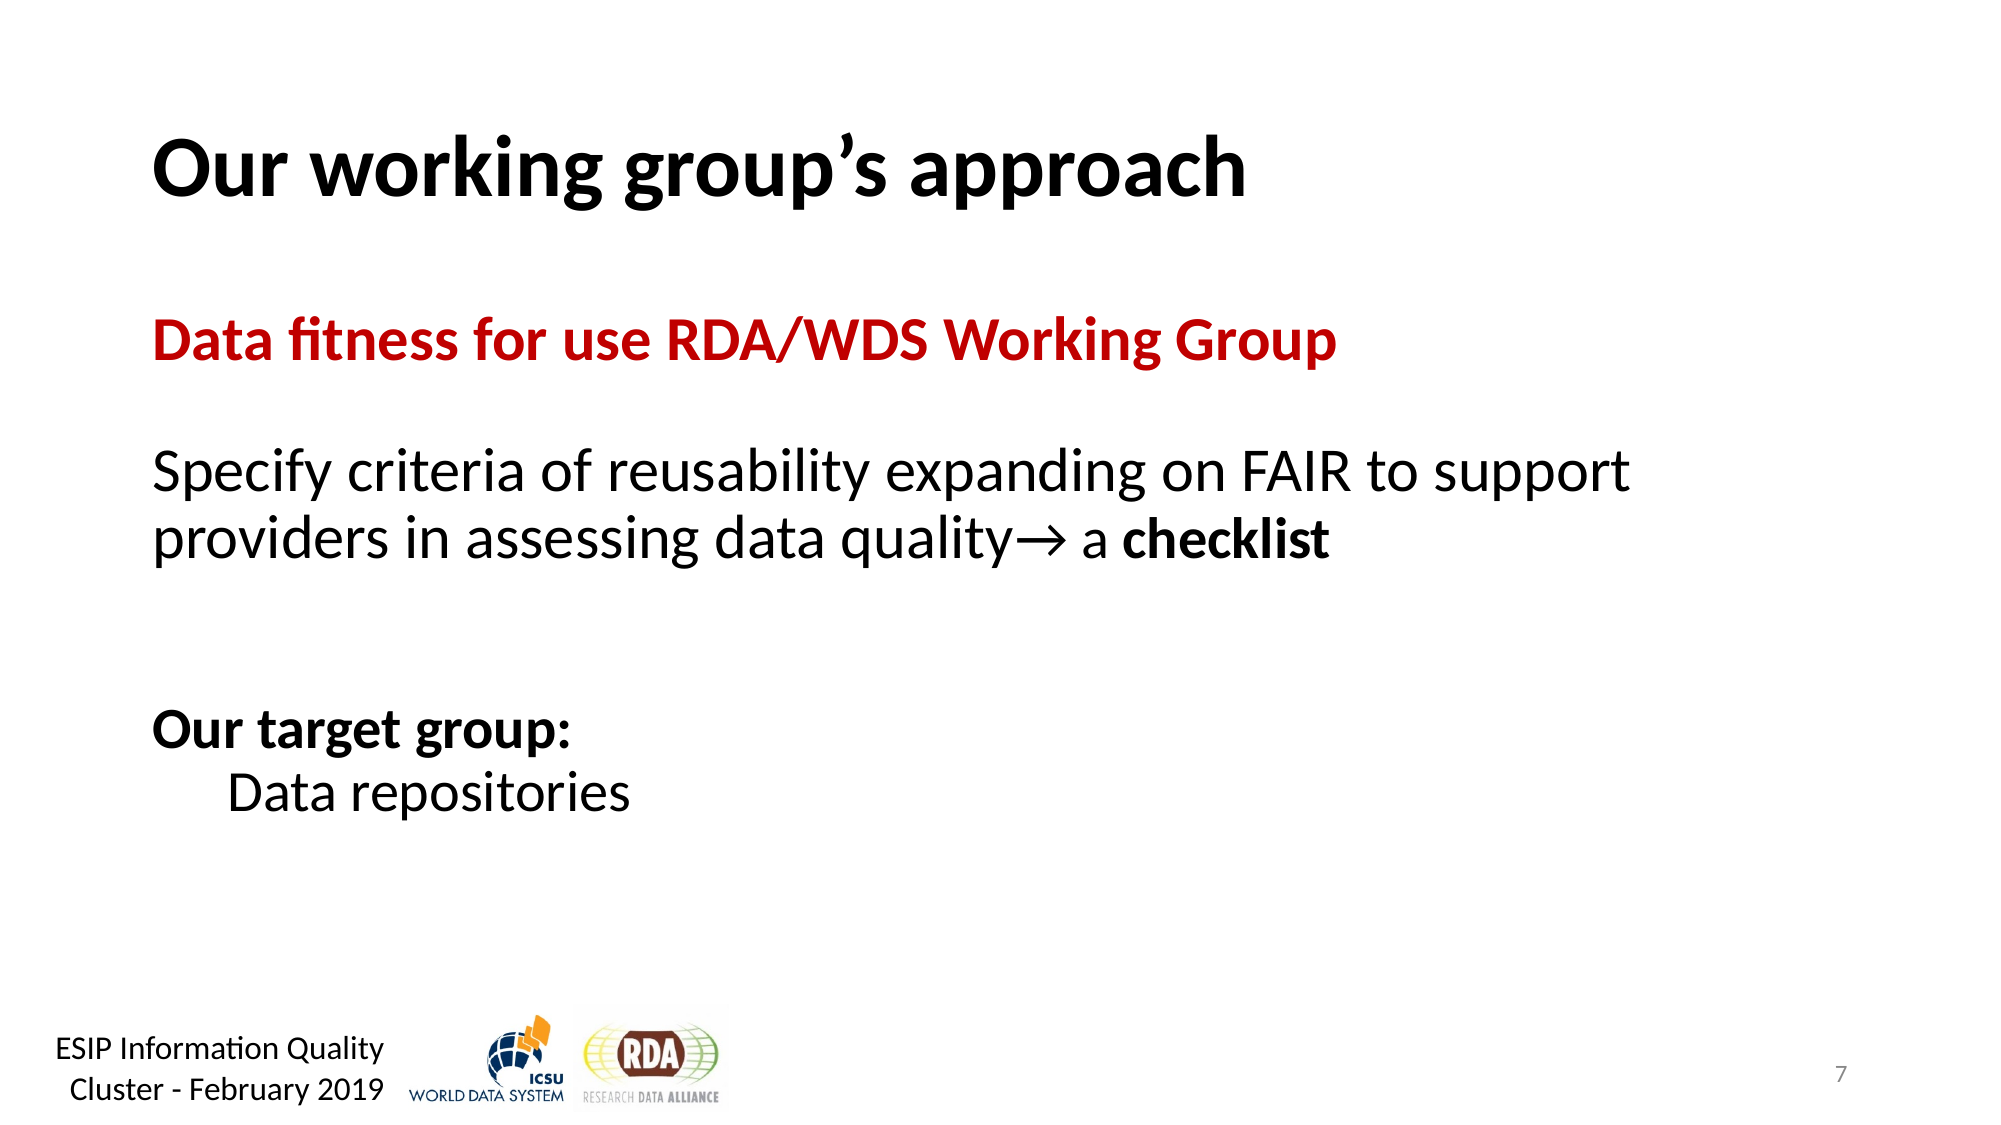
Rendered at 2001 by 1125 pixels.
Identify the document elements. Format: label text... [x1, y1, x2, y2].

title Our working group’s approach [137, 59, 1863, 278]
slide_number 7 [1412, 1042, 1863, 1103]
list Data fitness for use RDA/WDS Working Group Specify criteria of reusability expanding on FAIR to support providers in assessing data quality→ a checklist Our target group: Data repositories [137, 299, 1863, 1014]
picture [398, 1003, 729, 1113]
text_box ESIP Information Quality Cluster - February 2019 [17, 1019, 393, 1075]
